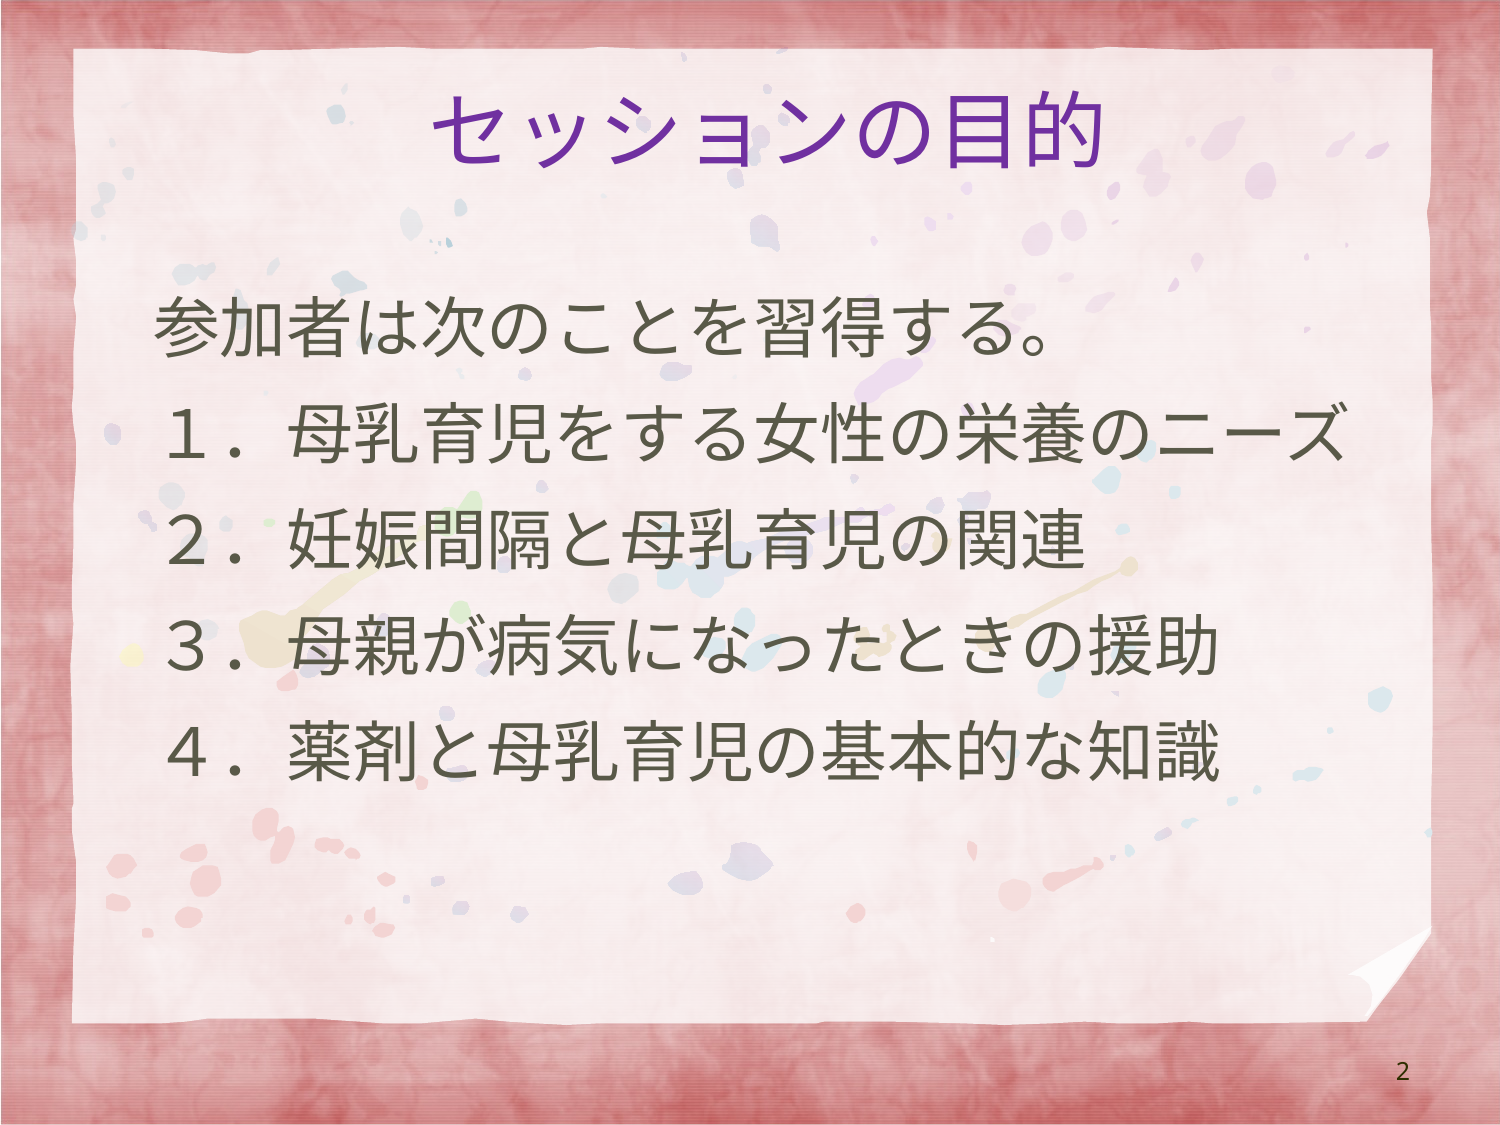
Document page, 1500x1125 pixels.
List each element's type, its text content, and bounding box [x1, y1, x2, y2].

list 参加者は次のことを習得する。 １．母乳育児をする女性の栄養のニーズ ２．妊娠間隔と母乳育児の関連 ３．母親が病気になったときの援助 ４．薬剤と母乳育児の基本的な知識 [138, 278, 1463, 1024]
picture [0, 0, 1500, 1125]
slide_number 2 [1074, 1042, 1425, 1103]
title セッションの目的 [163, 70, 1372, 188]
